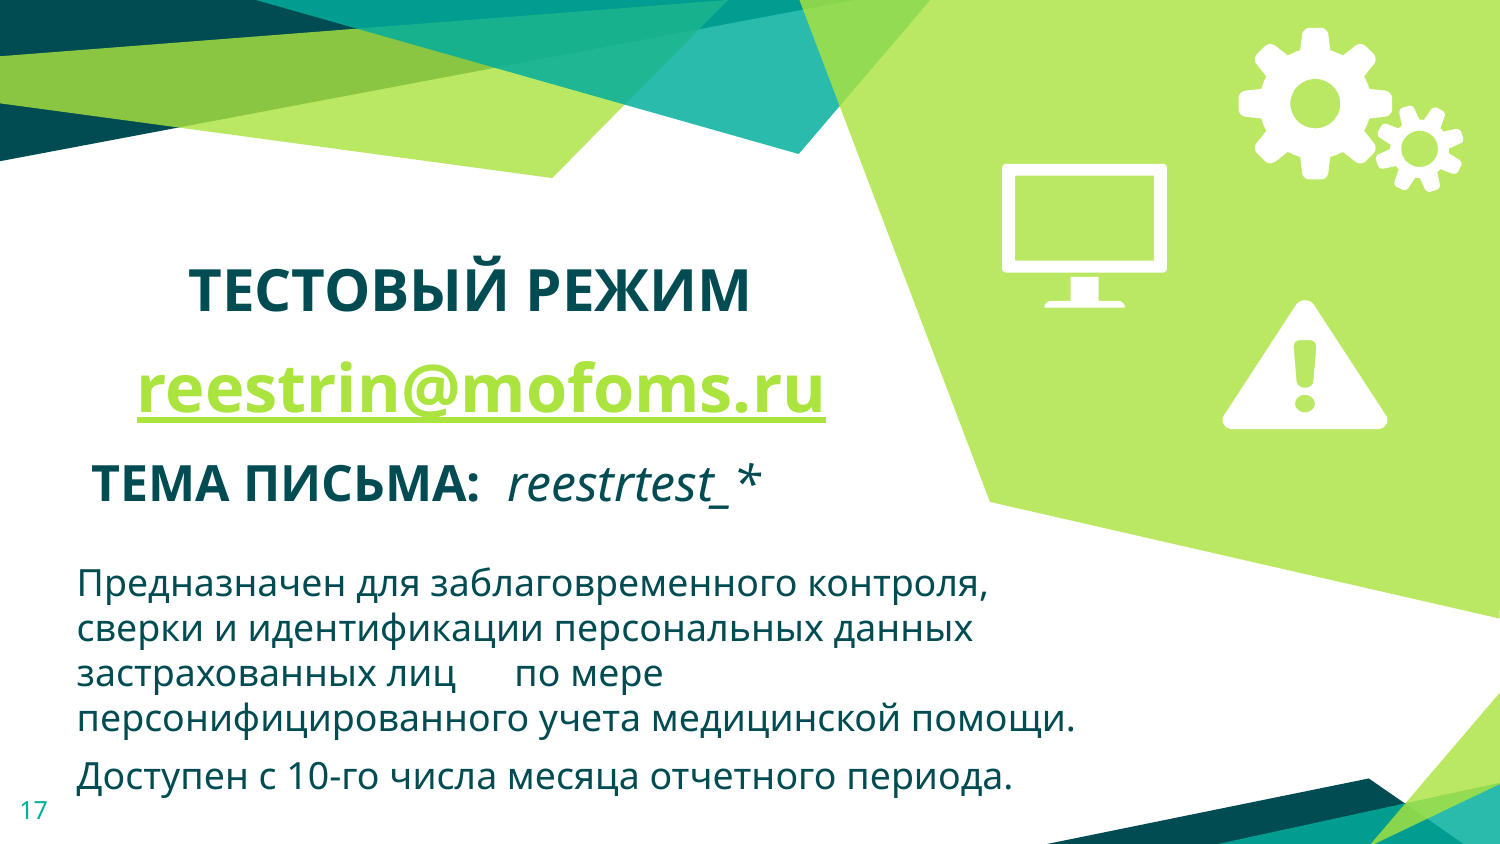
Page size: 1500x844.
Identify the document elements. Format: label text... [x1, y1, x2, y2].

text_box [1238, 27, 1464, 193]
text_box ТЕМА ПИСЬМА: reestrtest_* [76, 436, 932, 545]
slide_number 17 [4, 779, 95, 844]
text_box ТЕСТОВЫЙ РЕЖИМ [43, 238, 899, 347]
text_box [799, 0, 1500, 619]
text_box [1001, 163, 1168, 308]
title reestrin@mofoms.ru [32, 330, 931, 439]
subtitle Предназначен для заблаговременного контроля, сверки и идентификации персональных данных застрахованных лиц по мере персонифицированного учета медицинской помощи. Доступен с 10-го числа месяца отчетного периода. [61, 544, 1134, 807]
text_box [1222, 300, 1388, 430]
